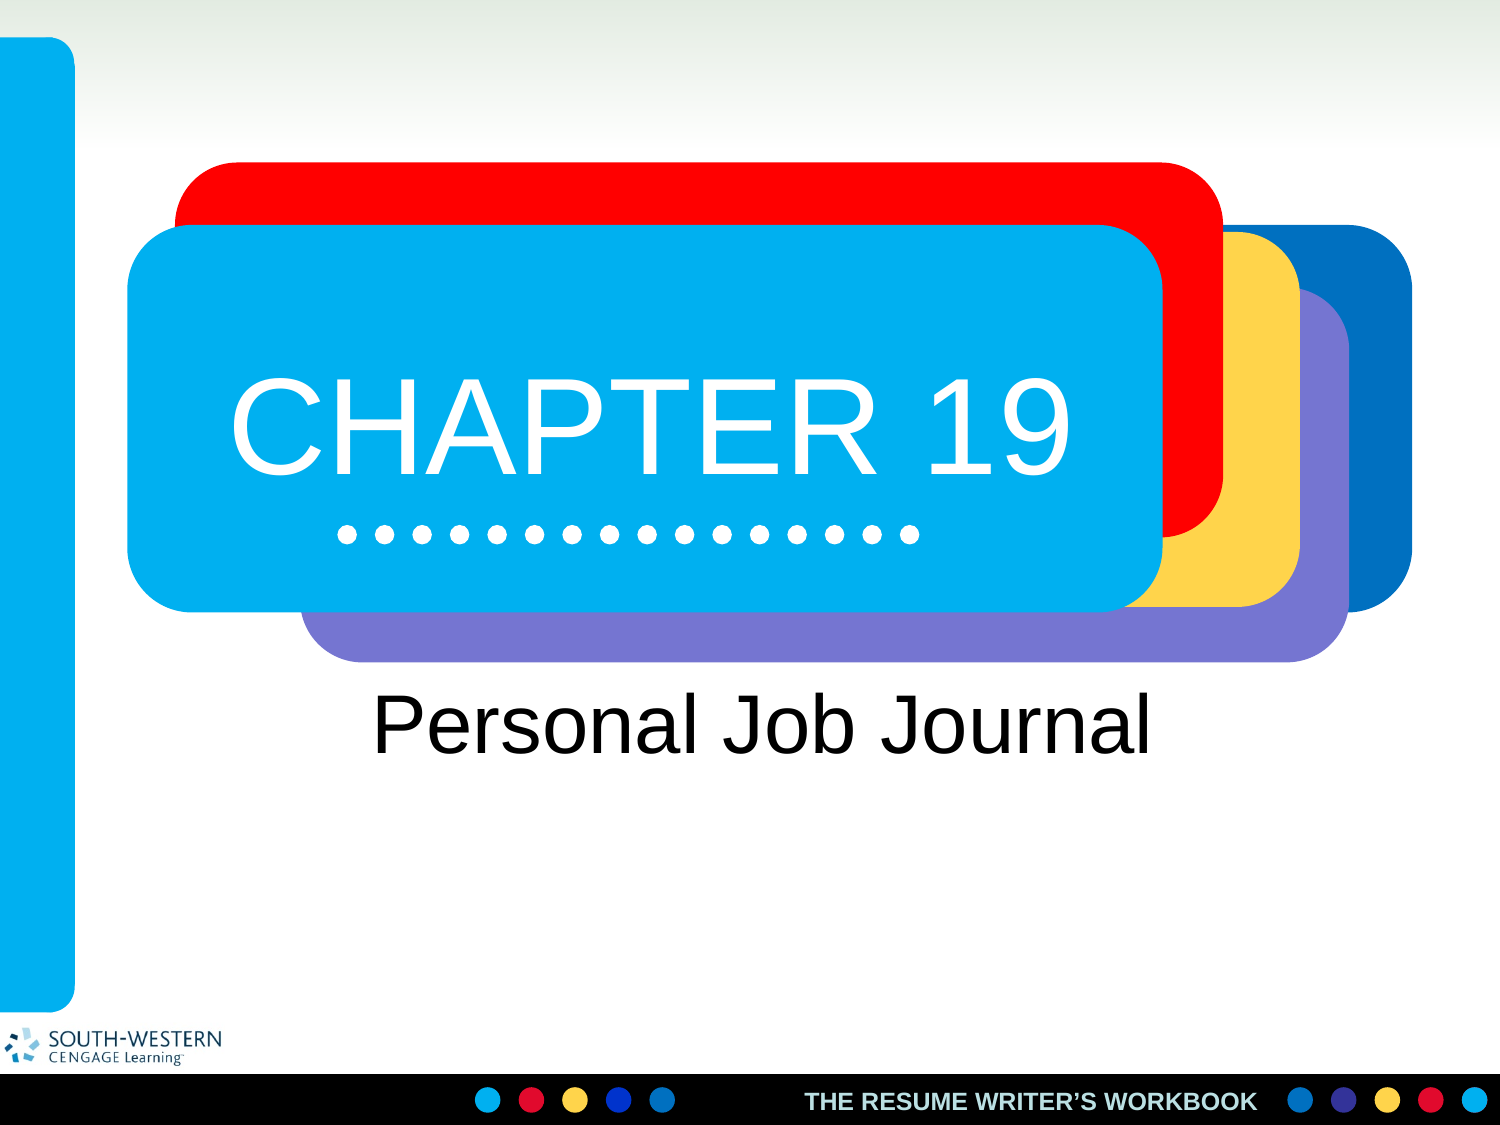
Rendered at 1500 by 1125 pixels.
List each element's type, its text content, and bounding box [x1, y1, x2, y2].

title CHAPTER 19 [206, 226, 1131, 613]
subtitle Personal Job Journal [212, 662, 1313, 951]
picture [0, 1022, 225, 1073]
